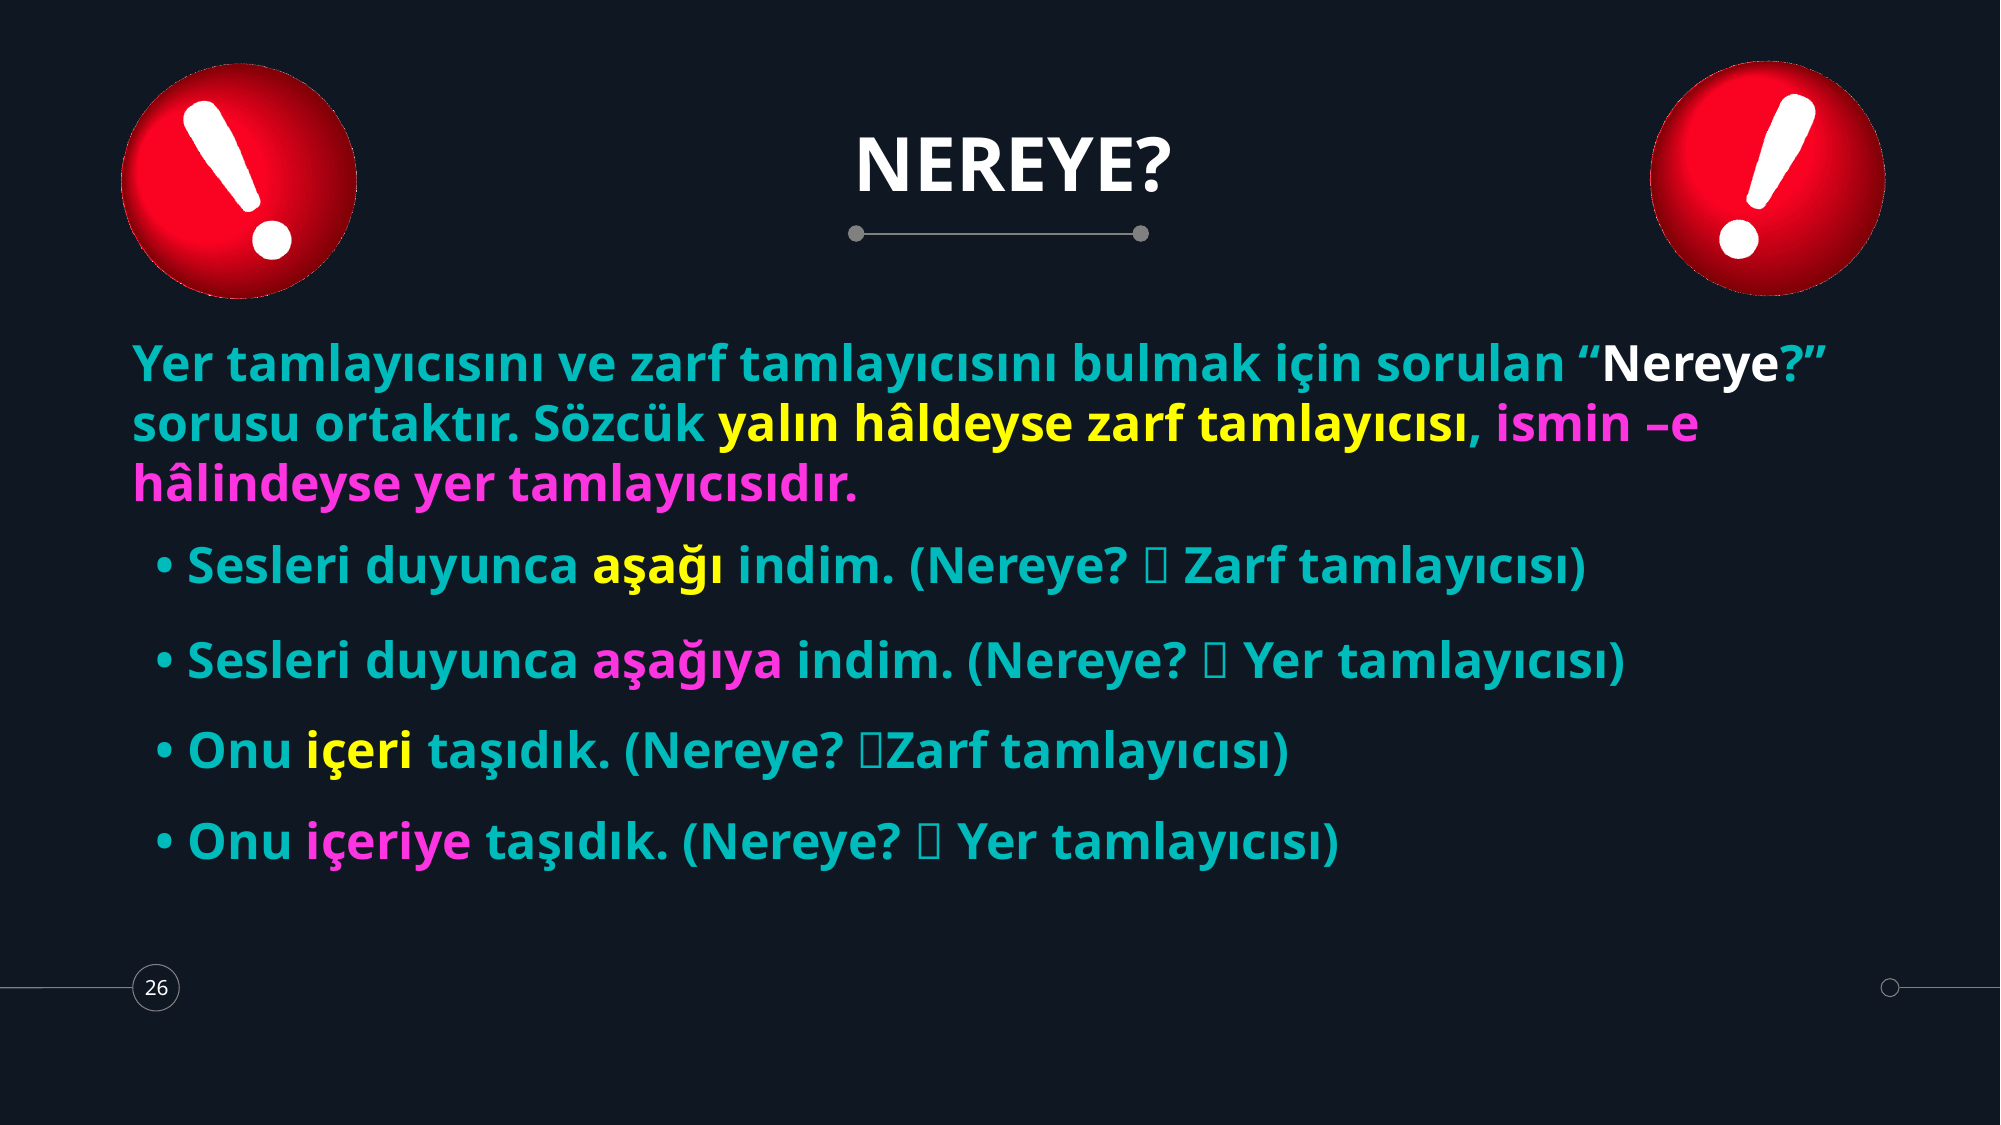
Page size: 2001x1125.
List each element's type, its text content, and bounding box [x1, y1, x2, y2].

slide_number 26 [127, 964, 186, 1014]
text_box • Sesleri duyunca aşağı indim. (Nereye?  Zarf tamlayıcısı) [155, 533, 1843, 628]
list Yer tamlayıcısını ve zarf tamlayıcısını bulmak için sorulan “Nereye?” sorusu ortaktır. Sözcük yalın hâldeyse zarf tamlayıcısı, ismin –e hâlindeyse yer tamlayıcısıdır. [132, 331, 1854, 544]
text_box • Sesleri duyunca aşağıya indim. (Nereye?  Yer tamlayıcısı) [155, 628, 1843, 718]
title NEREYE? [498, 114, 1528, 208]
picture [1611, 21, 1924, 335]
text_box • Onu içeriye taşıdık. (Nereye?  Yer tamlayıcısı) [155, 809, 1843, 879]
text_box • Onu içeri taşıdık. (Nereye? Zarf tamlayıcısı) [155, 718, 1843, 809]
picture [77, 19, 400, 343]
